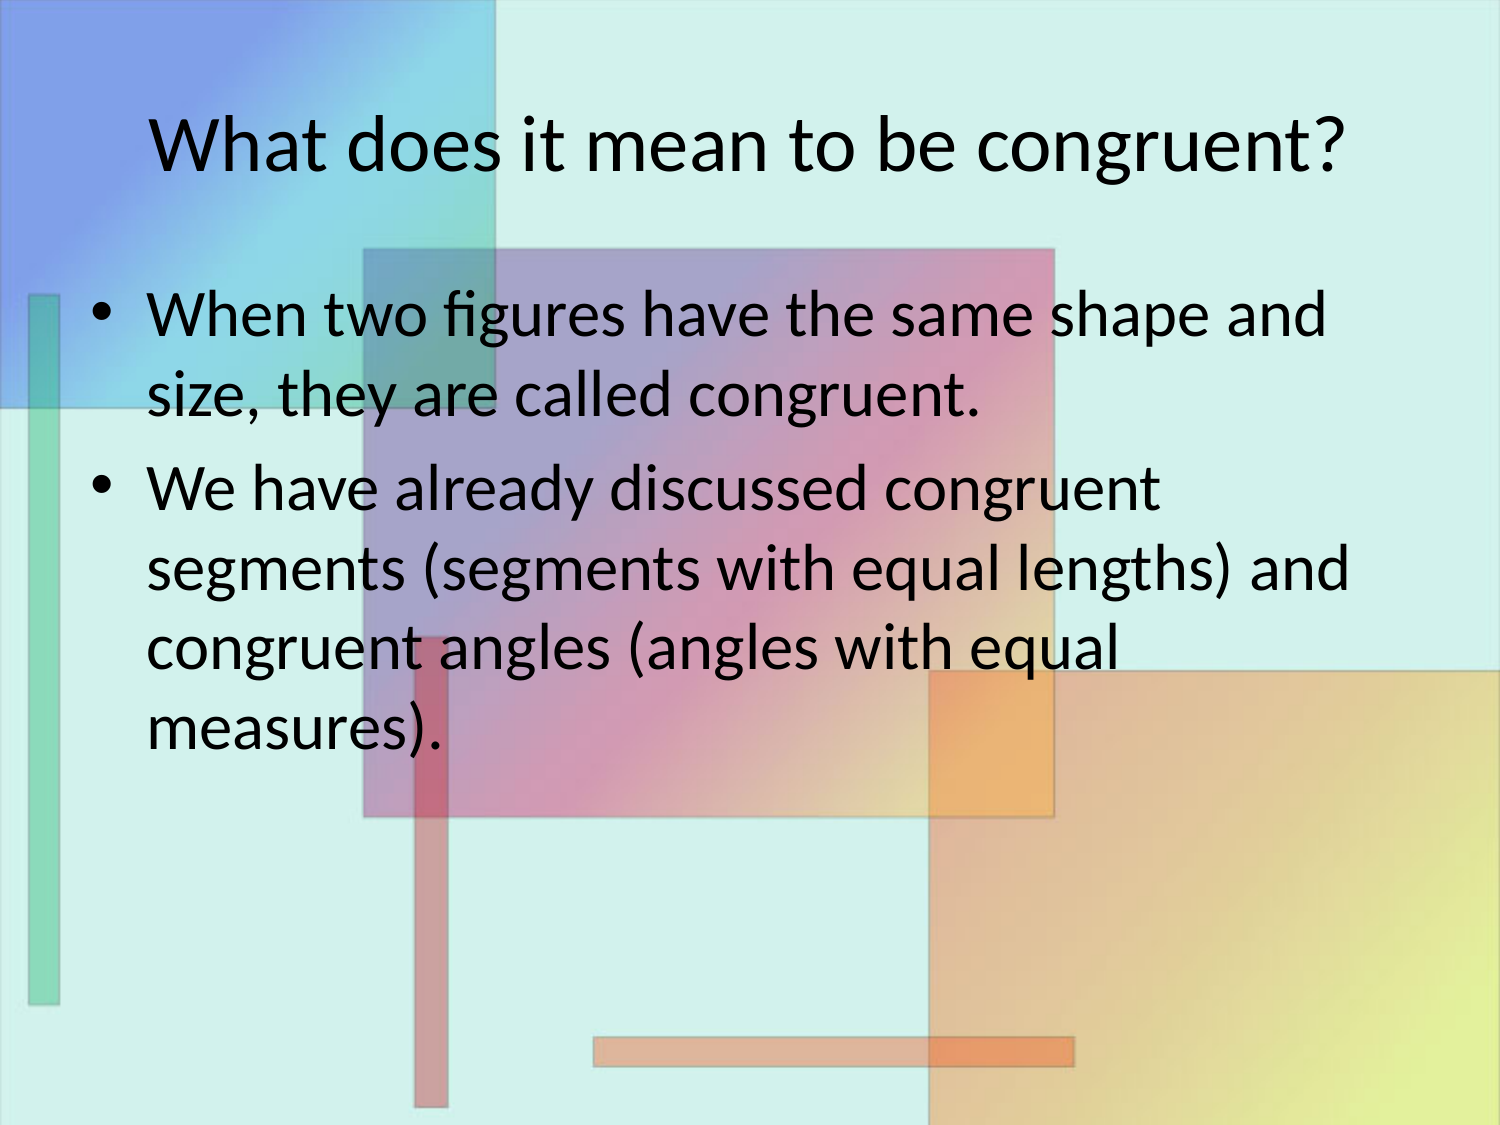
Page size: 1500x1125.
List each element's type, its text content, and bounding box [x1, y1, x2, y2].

list When two figures have the same shape and size, they are called congruent. We have already discussed congruent segments (segments with equal lengths) and congruent angles (angles with equal measures). [75, 262, 1425, 1005]
picture [0, 0, 1500, 1125]
title What does it mean to be congruent? [75, 45, 1425, 233]
